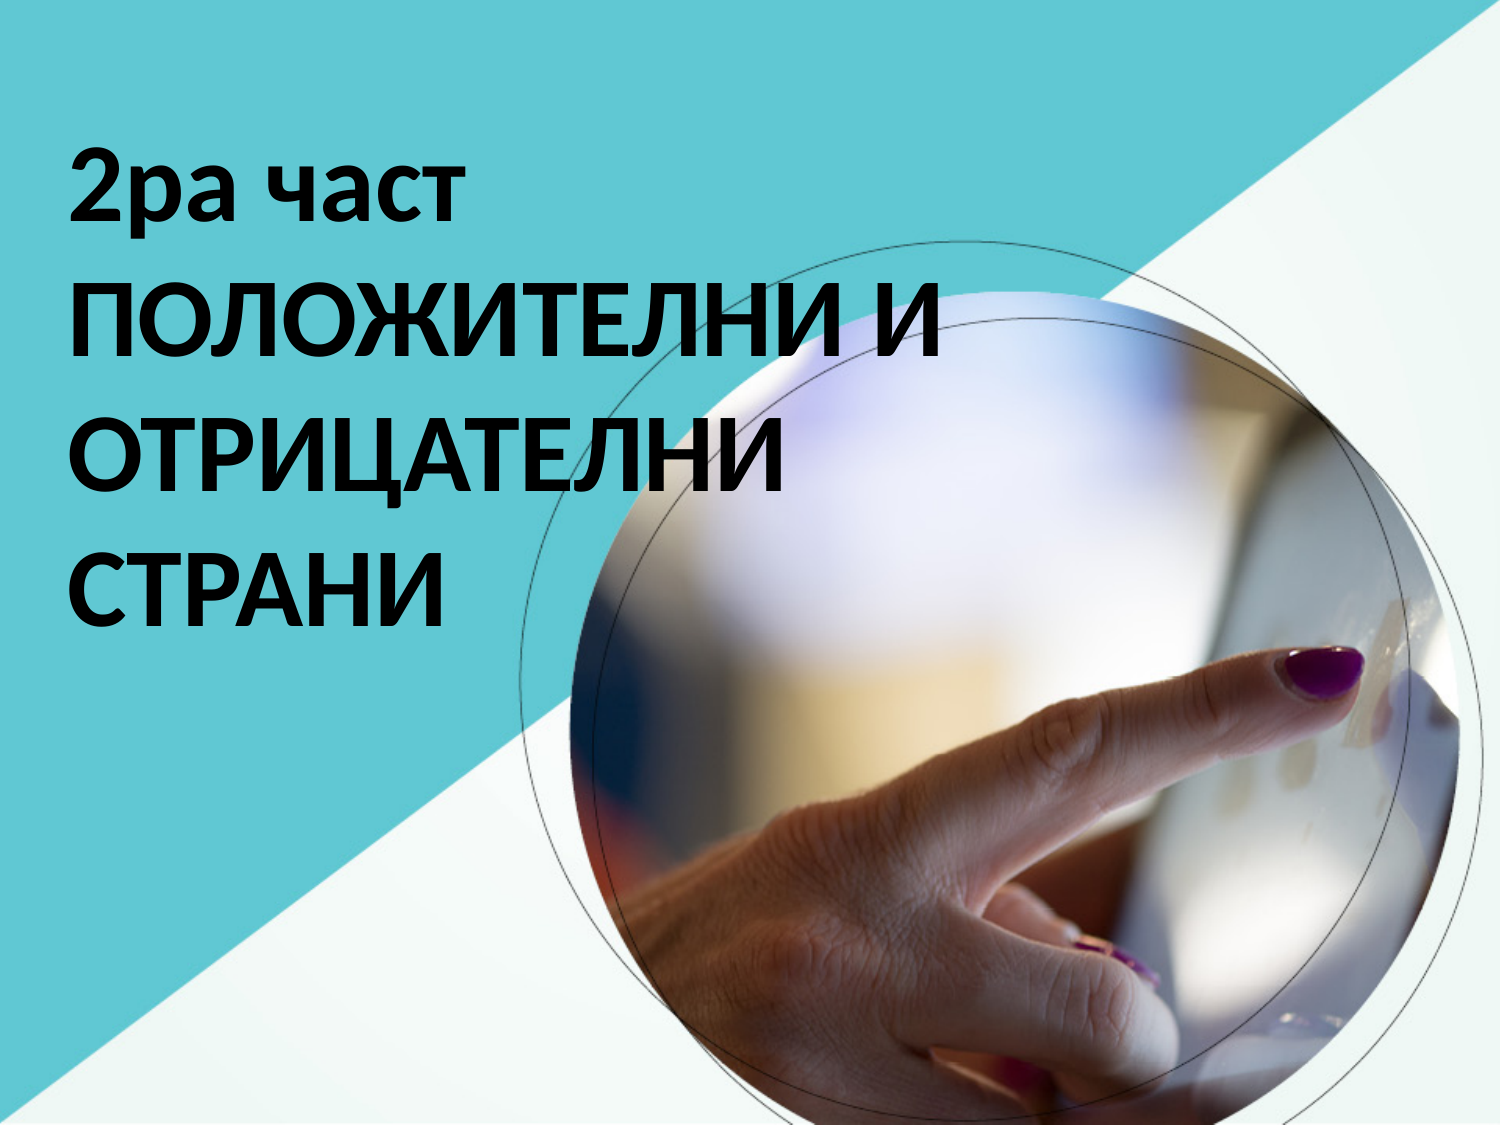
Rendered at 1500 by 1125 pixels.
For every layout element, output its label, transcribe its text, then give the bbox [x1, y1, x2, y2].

picture [0, 0, 1500, 1125]
text_box 2ра част ПОЛОЖИТЕЛНИ И ОТРИЦАТЕЛНИ СТРАНИ [52, 101, 1172, 657]
